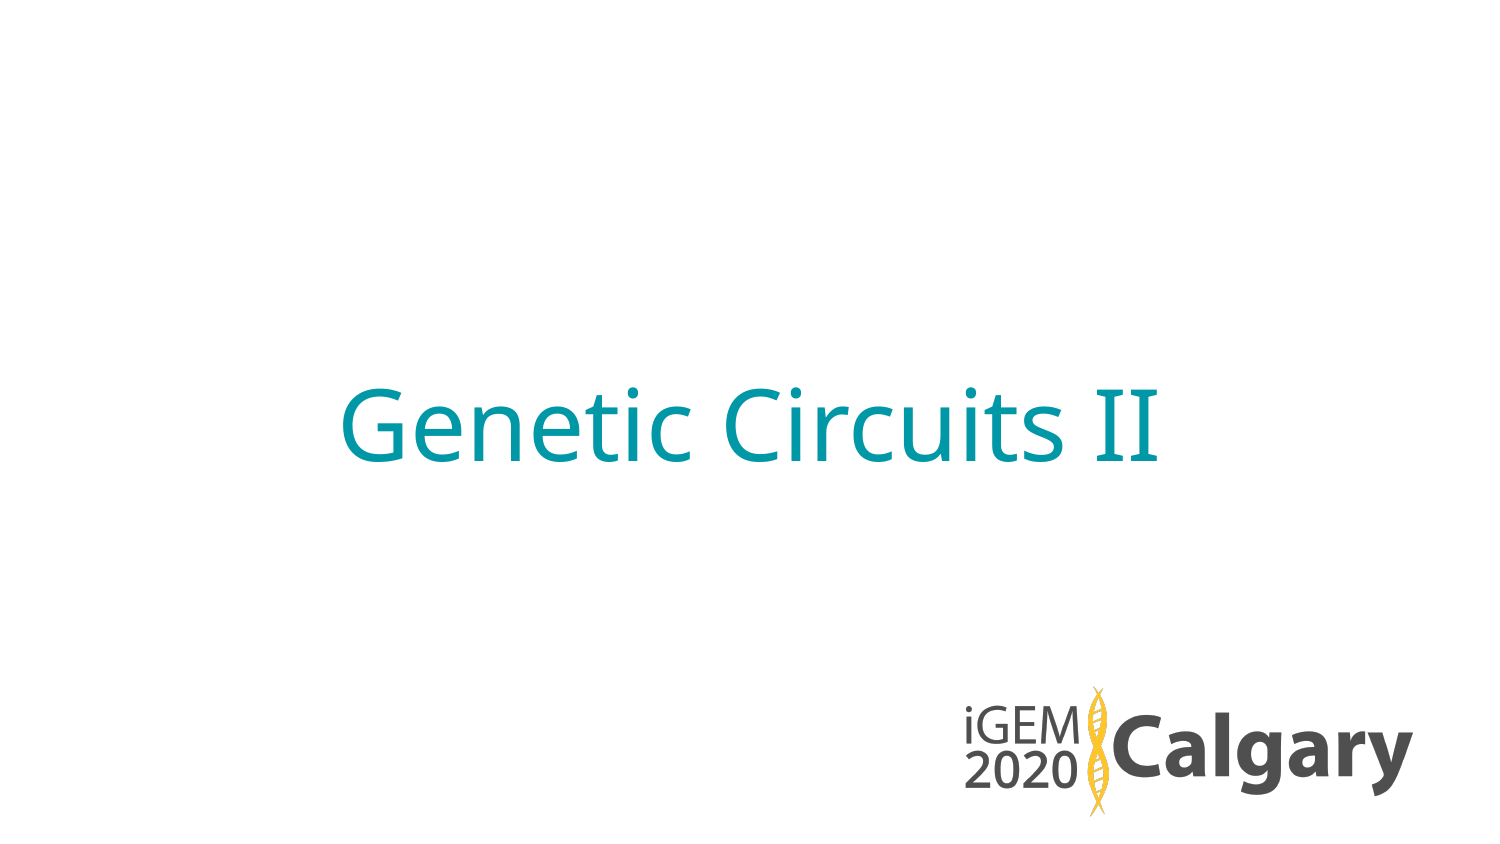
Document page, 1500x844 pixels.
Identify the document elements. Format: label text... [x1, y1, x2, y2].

text_box Genetic Circuits II [43, 332, 1457, 511]
picture [921, 684, 1458, 818]
